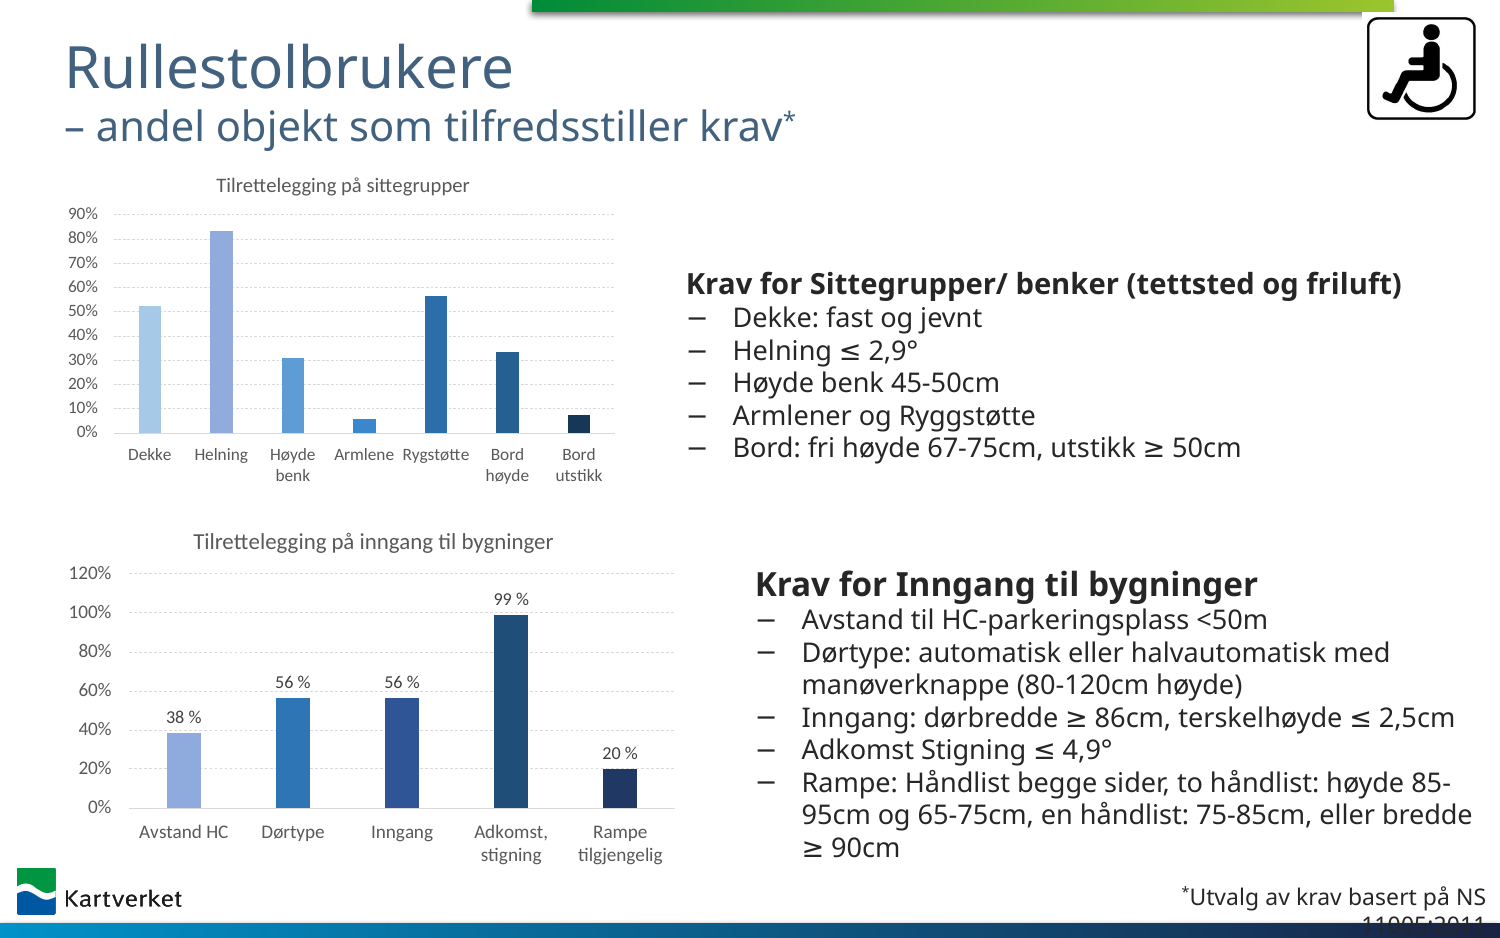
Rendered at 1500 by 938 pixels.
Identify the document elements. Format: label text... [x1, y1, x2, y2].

text_box Krav for Inngang til bygninger Avstand til HC-parkeringsplass <50m Dørtype: automatisk eller halvautomatisk med manøverknappe (80-120cm høyde) Inngang: dørbredde ≥ 86cm, terskelhøyde ≤ 2,5cm Adkomst Stigning ≤ 4,9° Rampe: Håndlist begge sider, to håndlist: høyde 85-95cm og 65-75cm, en håndlist: 75-85cm, eller bredde ≥ 90cm [740, 555, 1491, 870]
text_box Rullestolbrukere – andel objekt som tilfredsstiller krav* [49, 25, 1431, 158]
text_box Krav for Sittegrupper/ benker (tettsted og friluft) Dekke: fast og jevnt Helning ≤ 2,9° Høyde benk 45-50cm Armlener og Ryggstøtte Bord: fri høyde 67-75cm, utstikk ≥ 50cm [670, 258, 1418, 471]
picture [1362, 12, 1481, 126]
picture [62, 166, 625, 492]
picture [62, 520, 686, 874]
text_box *Utvalg av krav basert på NS 11005:2011 [1068, 873, 1500, 938]
